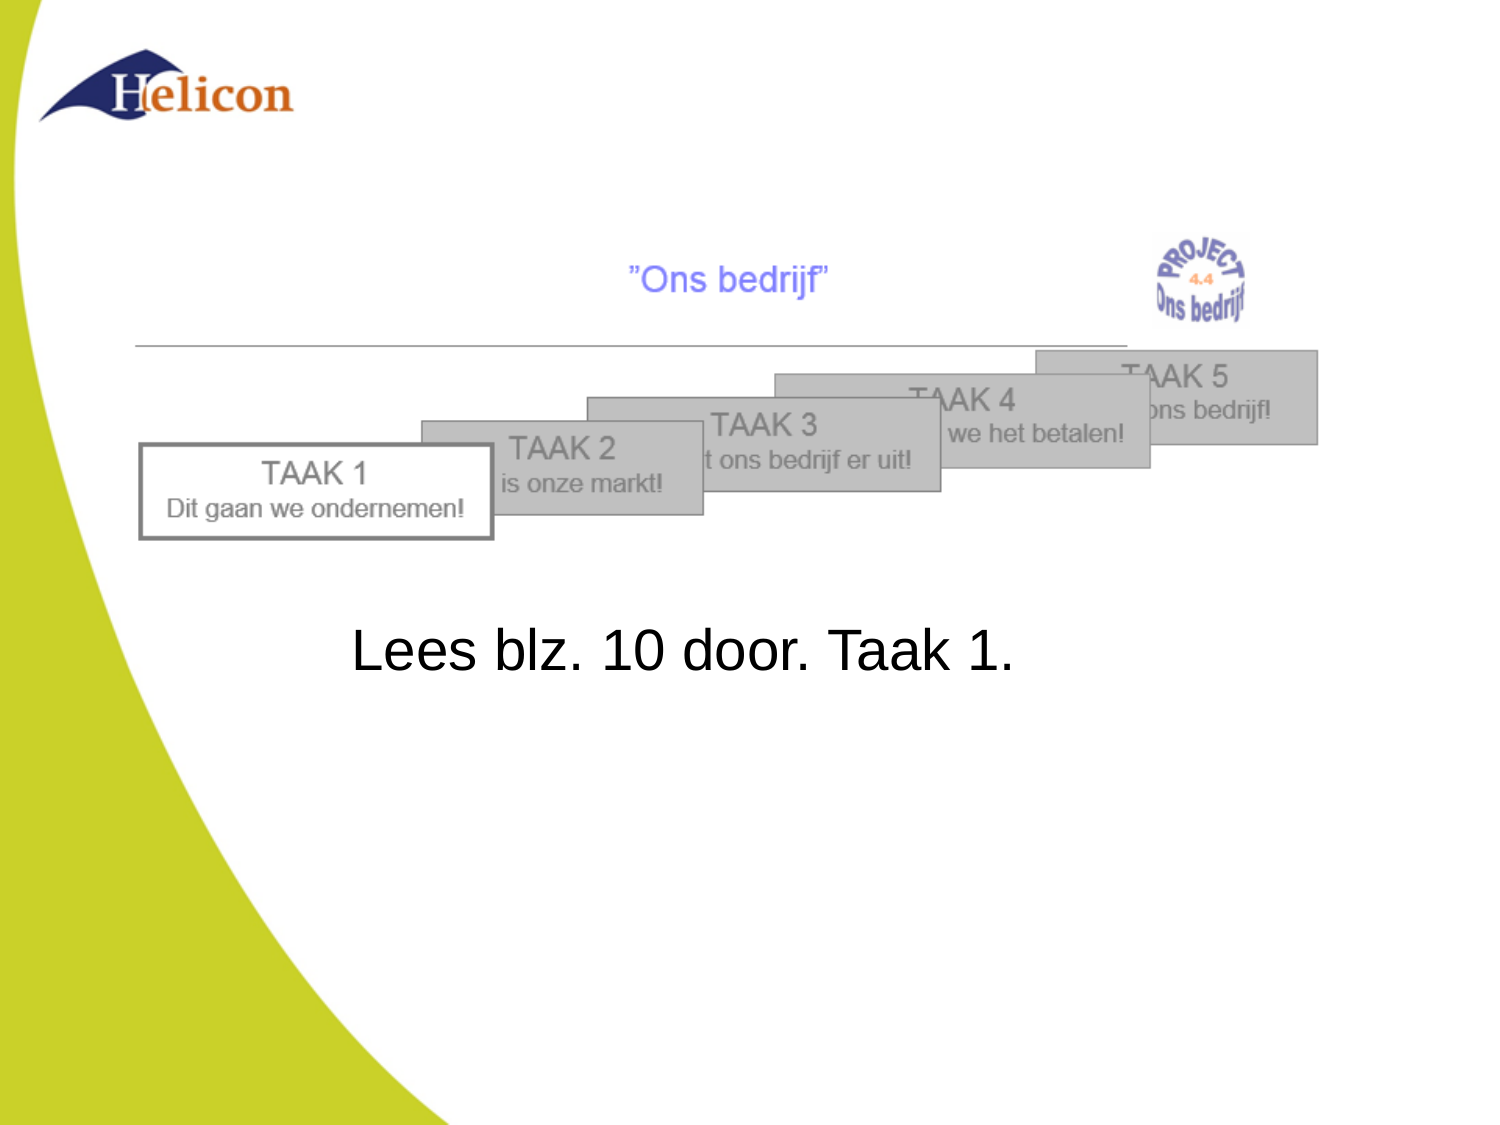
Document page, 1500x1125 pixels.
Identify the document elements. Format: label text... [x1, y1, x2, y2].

list Lees blz. 10 door. Taak 1. [336, 196, 1425, 1005]
picture [0, 0, 1500, 1125]
